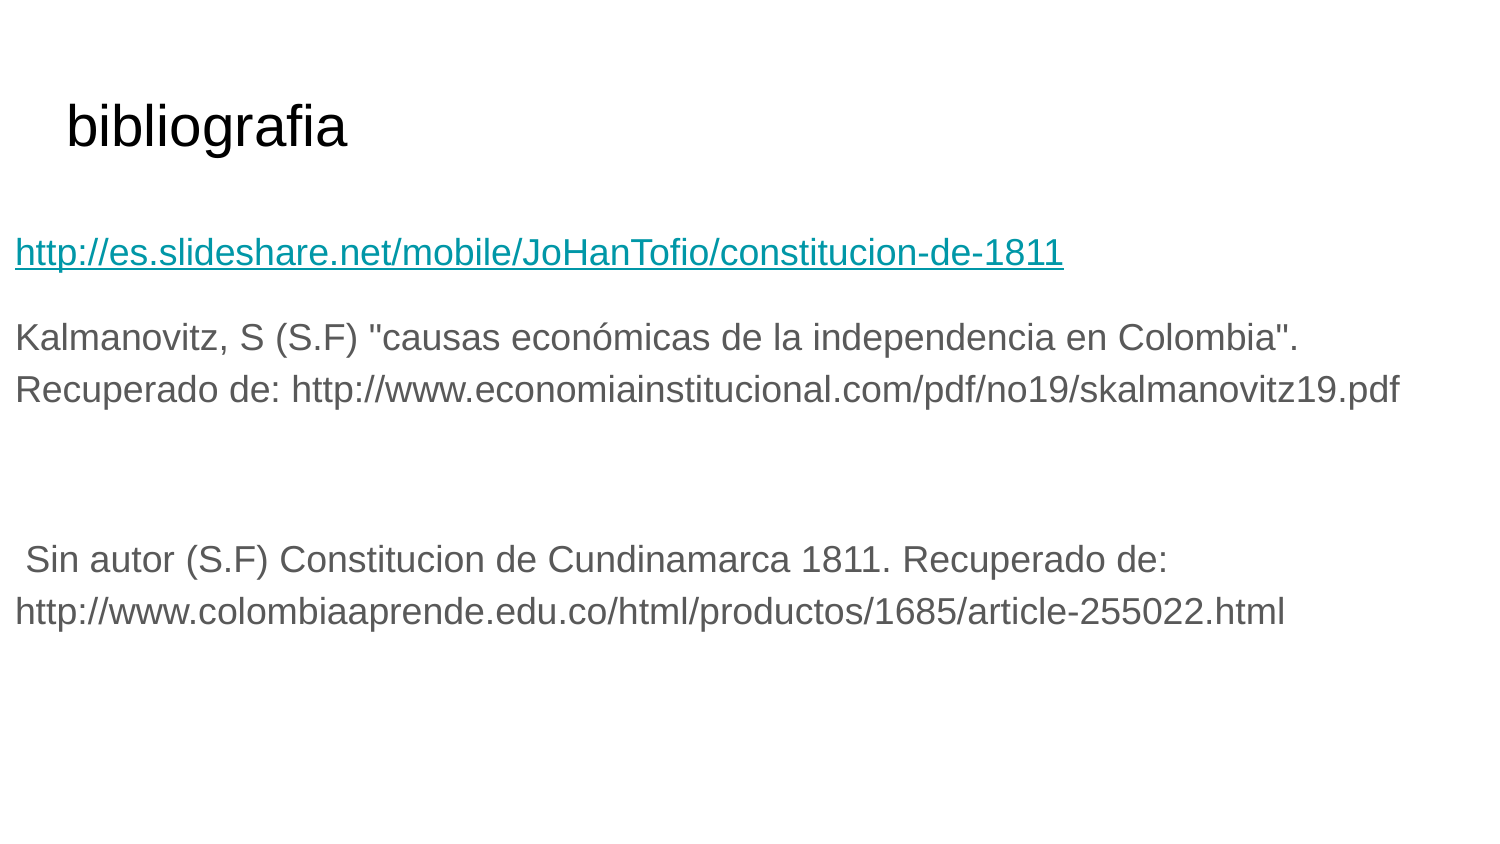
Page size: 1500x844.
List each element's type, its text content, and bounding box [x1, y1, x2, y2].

title bibliografia [51, 72, 1449, 167]
list http://es.slideshare.net/mobile/JoHanTofio/constitucion-de-1811 Kalmanovitz, S (S.F) "causas económicas de la independencia en Colombia". Recuperado de: http://www.economiainstitucional.com/pdf/no19/skalmanovitz19.pdf Sin autor (S.F) Constitucion de Cundinamarca 1811. Recuperado de: http://www.colombiaaprende.edu.co/html/productos/1685/article-255022.html [0, 206, 1449, 844]
